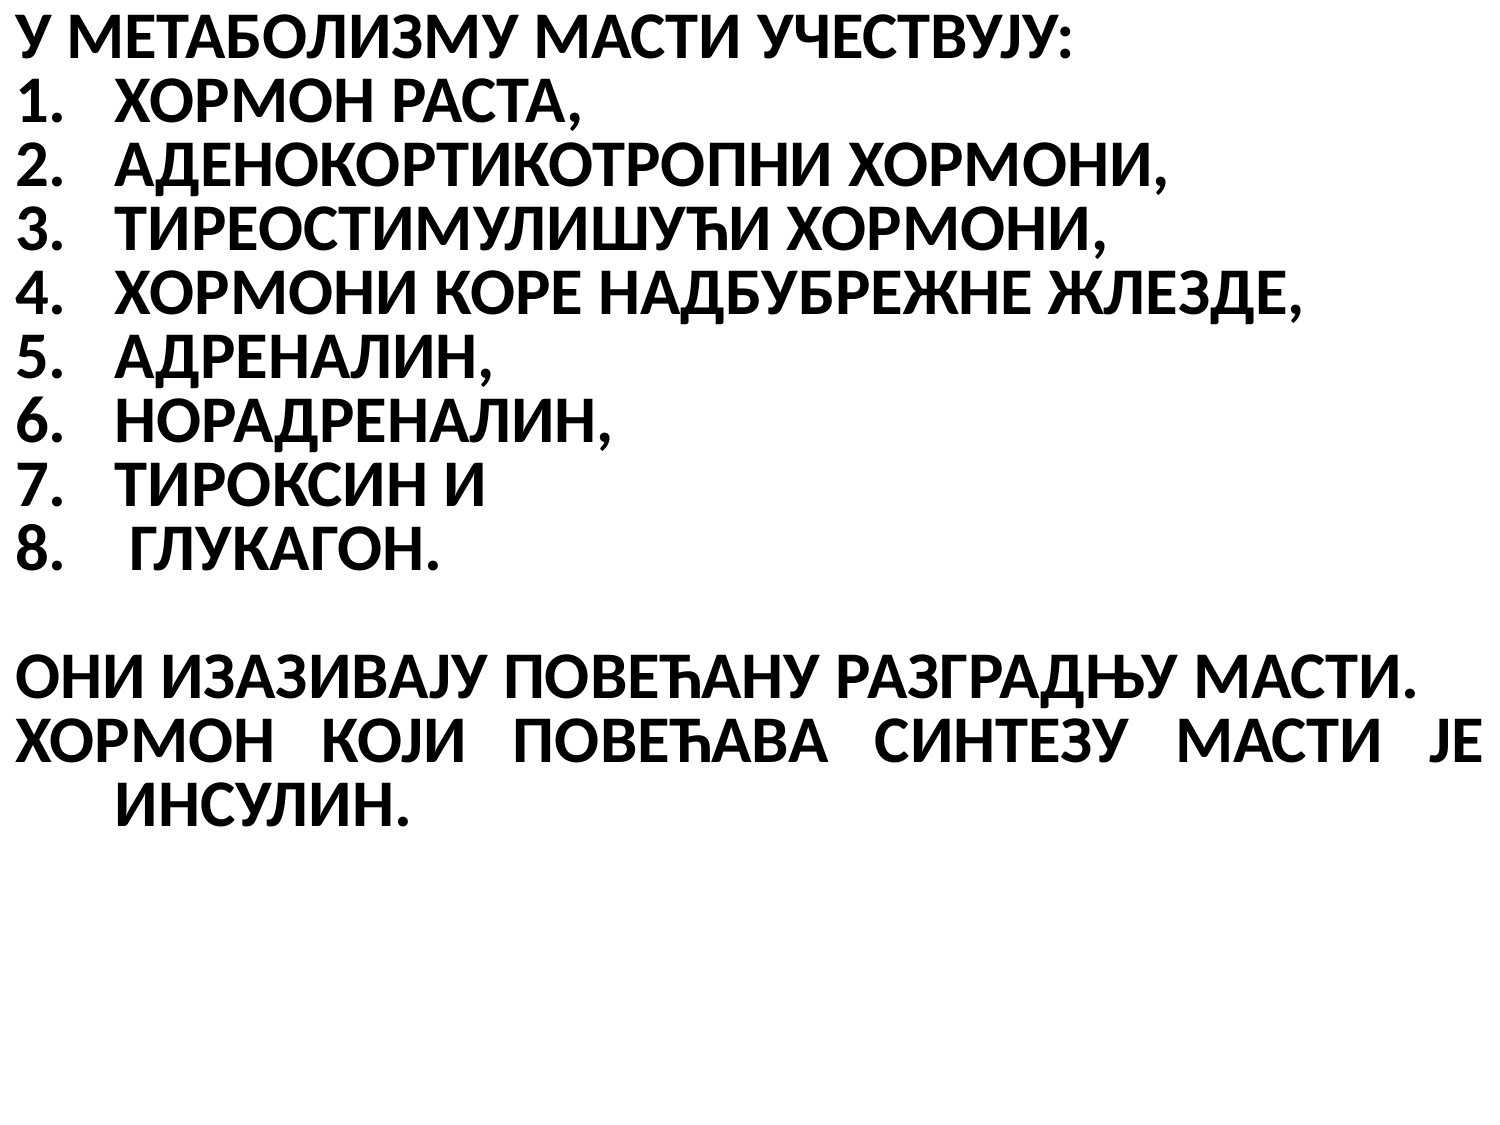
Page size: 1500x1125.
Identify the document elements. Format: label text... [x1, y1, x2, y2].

list У МЕТАБОЛИЗМУ МАСТИ УЧЕСТВУЈУ: ХОРМОН РАСТА, АДЕНОКОРТИКОТРОПНИ ХОРМОНИ, ТИРЕОСТИМУЛИШУЋИ ХОРМОНИ, ХОРМОНИ КОРЕ НАДБУБРЕЖНЕ ЖЛЕЗДЕ, АДРЕНАЛИН, НОРАДРЕНАЛИН, ТИРОКСИН И ГЛУКАГОН. ОНИ ИЗАЗИВАЈУ ПОВЕЋАНУ РАЗГРАДЊУ МАСТИ. ХОРМОН КОЈИ ПОВЕЋАВА СИНТЕЗУ МАСТИ ЈЕ ИНСУЛИН. [0, 0, 1500, 1125]
